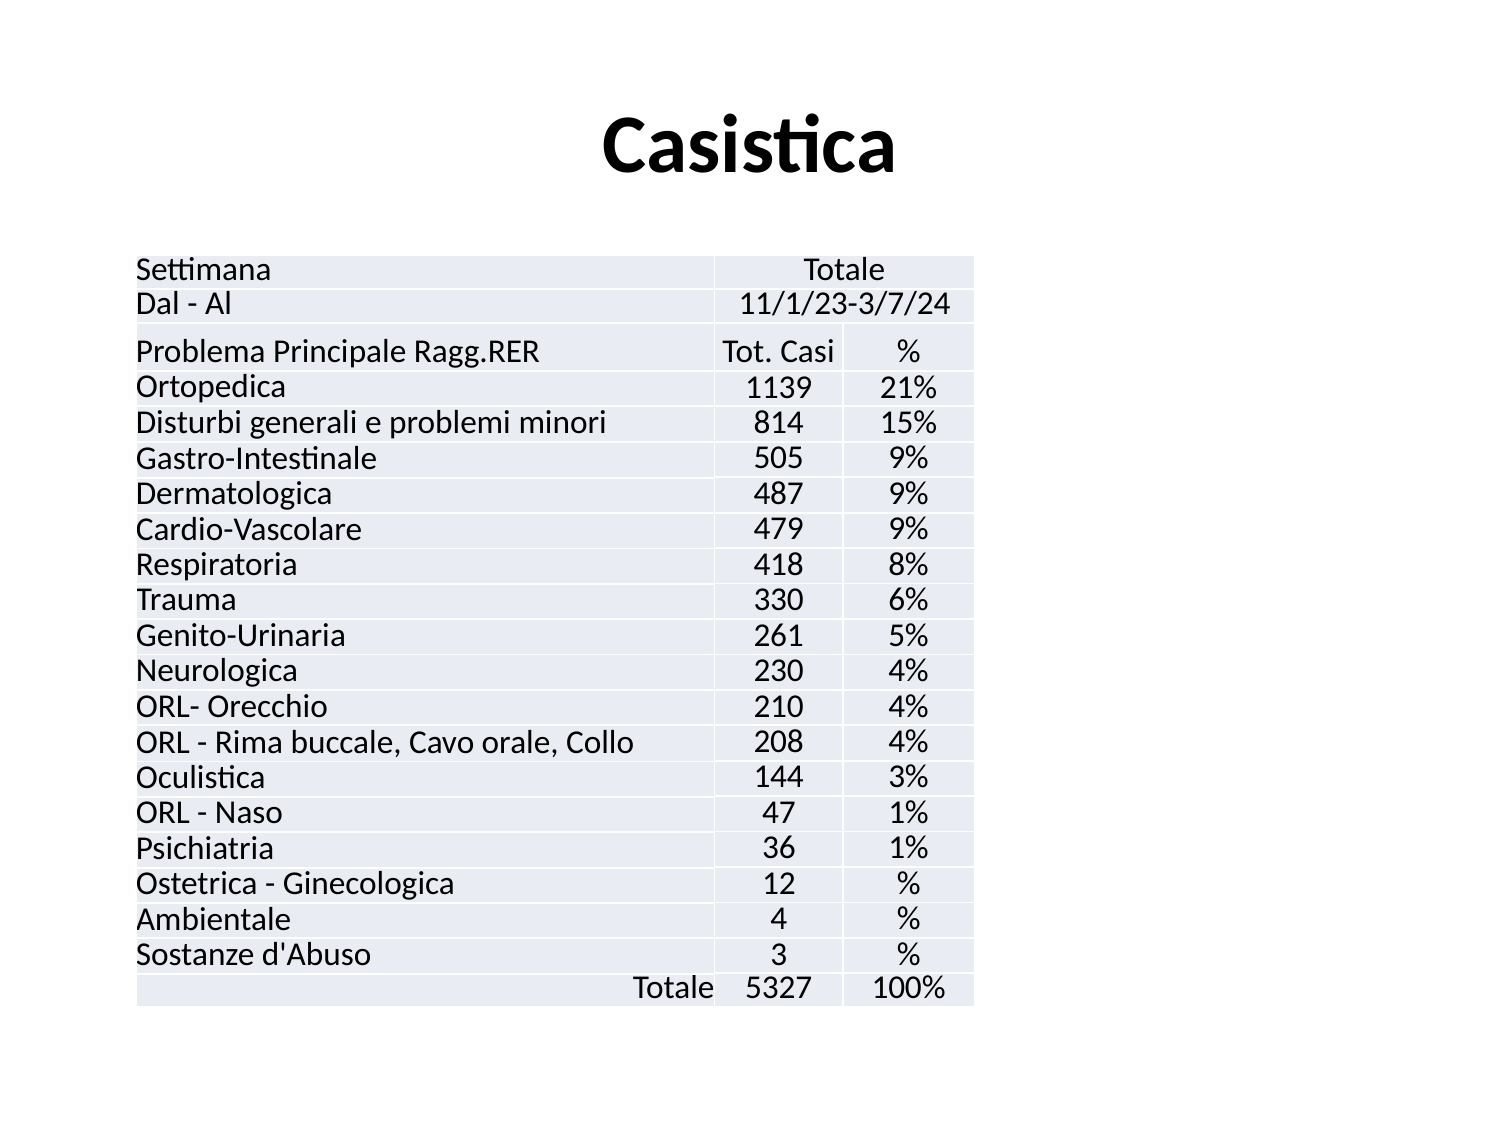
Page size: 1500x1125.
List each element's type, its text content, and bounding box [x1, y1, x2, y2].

table_cell Gastro-Intestinale [137, 443, 714, 477]
table_cell 487 [715, 478, 842, 512]
table_cell 36 [715, 832, 842, 866]
table_cell 210 [715, 691, 842, 724]
table_cell 1% [844, 832, 974, 866]
table_cell 418 [715, 549, 842, 583]
table_cell Oculistica [137, 762, 714, 796]
table_cell 4% [844, 726, 974, 760]
table_cell 144 [715, 762, 842, 795]
table_cell 100% [844, 974, 974, 1006]
table_cell 9% [844, 514, 974, 547]
table_cell 9% [844, 478, 974, 512]
table_cell Cardio-Vascolare [137, 514, 714, 548]
table_cell ORL- Orecchio [137, 691, 714, 724]
table_cell ORL - Rima buccale, Cavo orale, Collo [137, 726, 714, 761]
table_cell Dermatologica [137, 479, 714, 512]
title Casistica [75, 45, 1425, 233]
table_cell Problema Principale Ragg.RER [137, 324, 714, 370]
table_cell Ambientale [137, 904, 714, 937]
table_cell Ortopedica [137, 372, 714, 405]
table_cell 479 [715, 514, 842, 547]
table_cell Dal - Al [137, 290, 714, 322]
table_cell ORL - Naso [137, 798, 714, 831]
table_cell 208 [715, 726, 842, 760]
table_cell % [844, 324, 974, 370]
table_cell 5327 [715, 974, 842, 1006]
table_cell Ostetrica - Ginecologica [137, 869, 714, 902]
table_cell 1139 [715, 372, 842, 405]
table_cell 230 [715, 655, 842, 689]
table_cell 814 [715, 407, 842, 441]
table_cell 15% [844, 407, 974, 441]
table_cell Genito-Urinaria [137, 620, 714, 654]
table_cell % [844, 939, 974, 972]
table_cell 5% [844, 620, 974, 654]
table_cell 8% [844, 549, 974, 583]
table_cell 4 [715, 903, 842, 937]
table_cell 505 [715, 443, 842, 476]
table_cell 6% [844, 584, 974, 618]
table_cell 1% [844, 797, 974, 831]
table_cell 261 [715, 620, 842, 654]
table_cell 9% [844, 443, 974, 476]
table_cell Sostanze d'Abuso [137, 939, 714, 973]
table_cell 3% [844, 762, 974, 795]
table_cell 21% [844, 372, 974, 405]
table_cell 11/1/23-3/7/24 [715, 290, 974, 322]
table_header Settimana [137, 256, 714, 288]
table_cell % [844, 868, 974, 902]
table_cell Disturbi generali e problemi minori [137, 407, 714, 441]
table_cell Totale [137, 975, 714, 1006]
table_cell Trauma [137, 585, 714, 618]
table_cell Respiratoria [137, 549, 714, 583]
table_cell 4% [844, 691, 974, 724]
table_cell 4% [844, 655, 974, 689]
table_cell Neurologica [137, 655, 714, 689]
table_header Totale [715, 256, 974, 288]
table_cell 47 [715, 797, 842, 831]
table_cell 330 [715, 584, 842, 618]
table_cell Tot. Casi [715, 324, 842, 370]
table_cell 12 [715, 868, 842, 902]
table_cell % [844, 903, 974, 937]
table_cell 3 [715, 939, 842, 972]
table_cell Psichiatria [137, 833, 714, 867]
